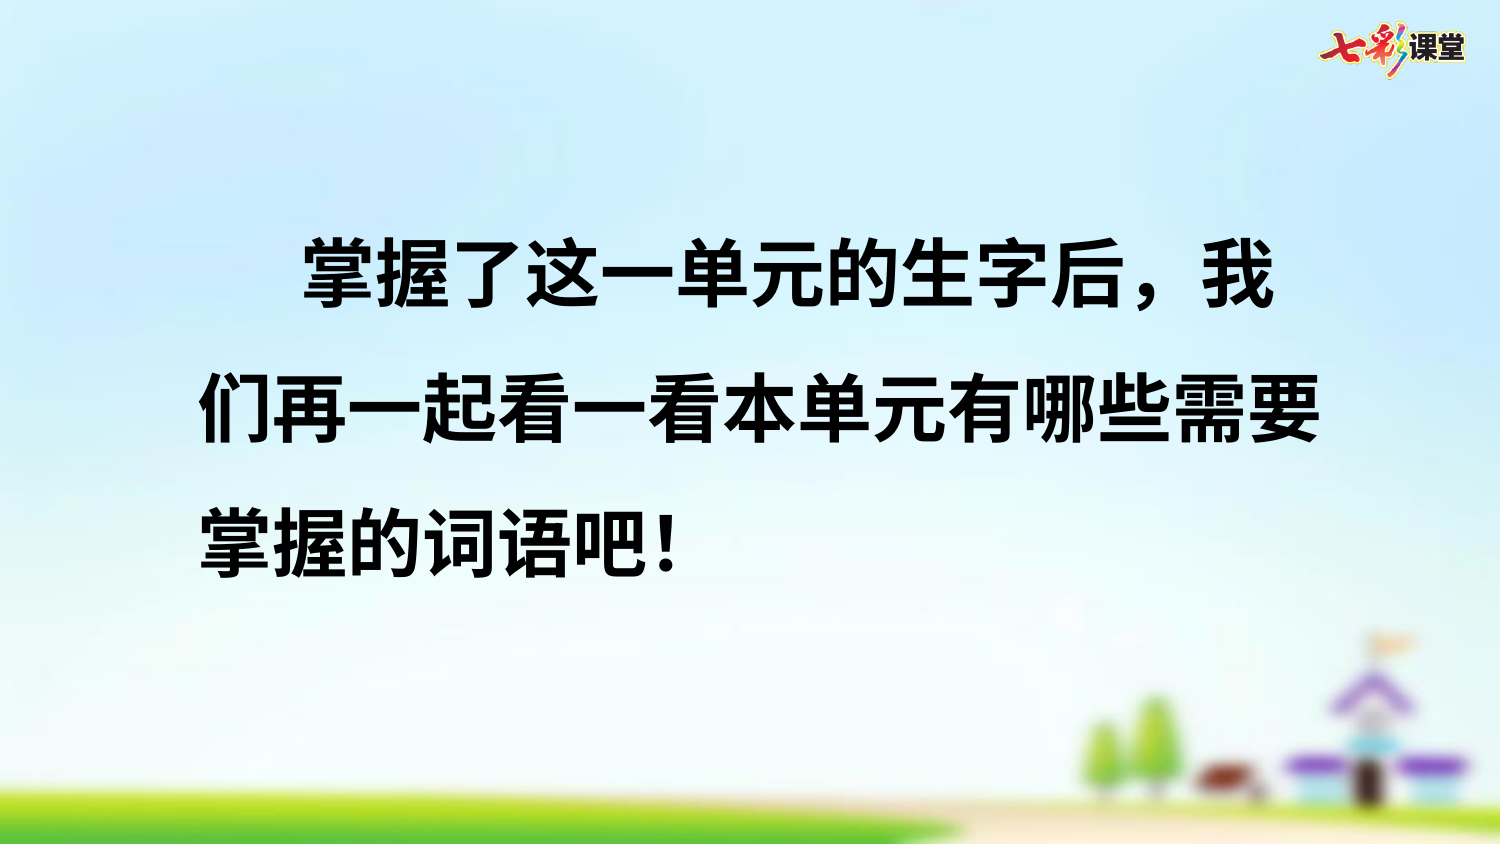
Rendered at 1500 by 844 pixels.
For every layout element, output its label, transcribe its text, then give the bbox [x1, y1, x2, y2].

text_box 掌握了这一单元的生字后，我们再一起看一看本单元有哪些需要掌握的词语吧！ [182, 173, 1341, 594]
picture [0, 0, 1500, 844]
